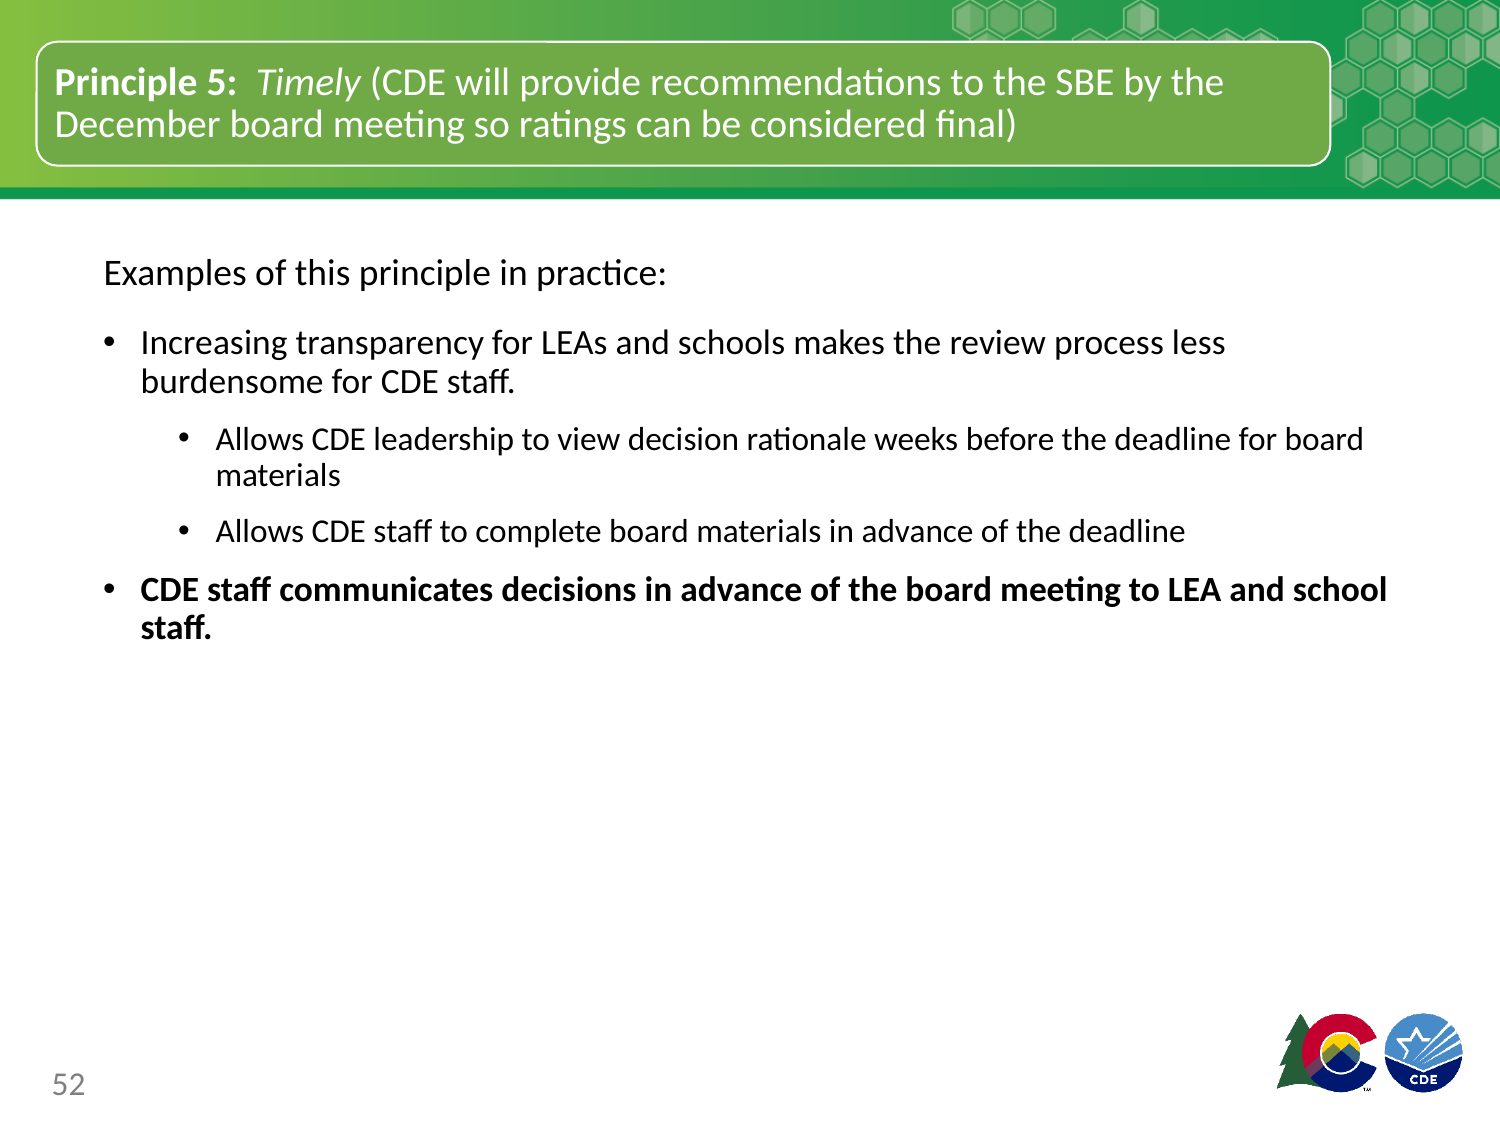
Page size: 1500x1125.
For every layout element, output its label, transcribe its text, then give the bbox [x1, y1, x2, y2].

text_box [36, 41, 1331, 166]
list Increasing transparency for LEAs and schools makes the review process less burdensome for CDE staff. Allows CDE leadership to view decision rationale weeks before the deadline for board materials Allows CDE staff to complete board materials in advance of the deadline CDE staff communicates decisions in advance of the board meeting to LEA and school staff. [103, 324, 1397, 1002]
text_box Examples of this principle in practice: [88, 239, 1397, 300]
picture [1275, 1012, 1463, 1093]
picture [0, 0, 1500, 200]
slide_number 52 [36, 1054, 375, 1115]
